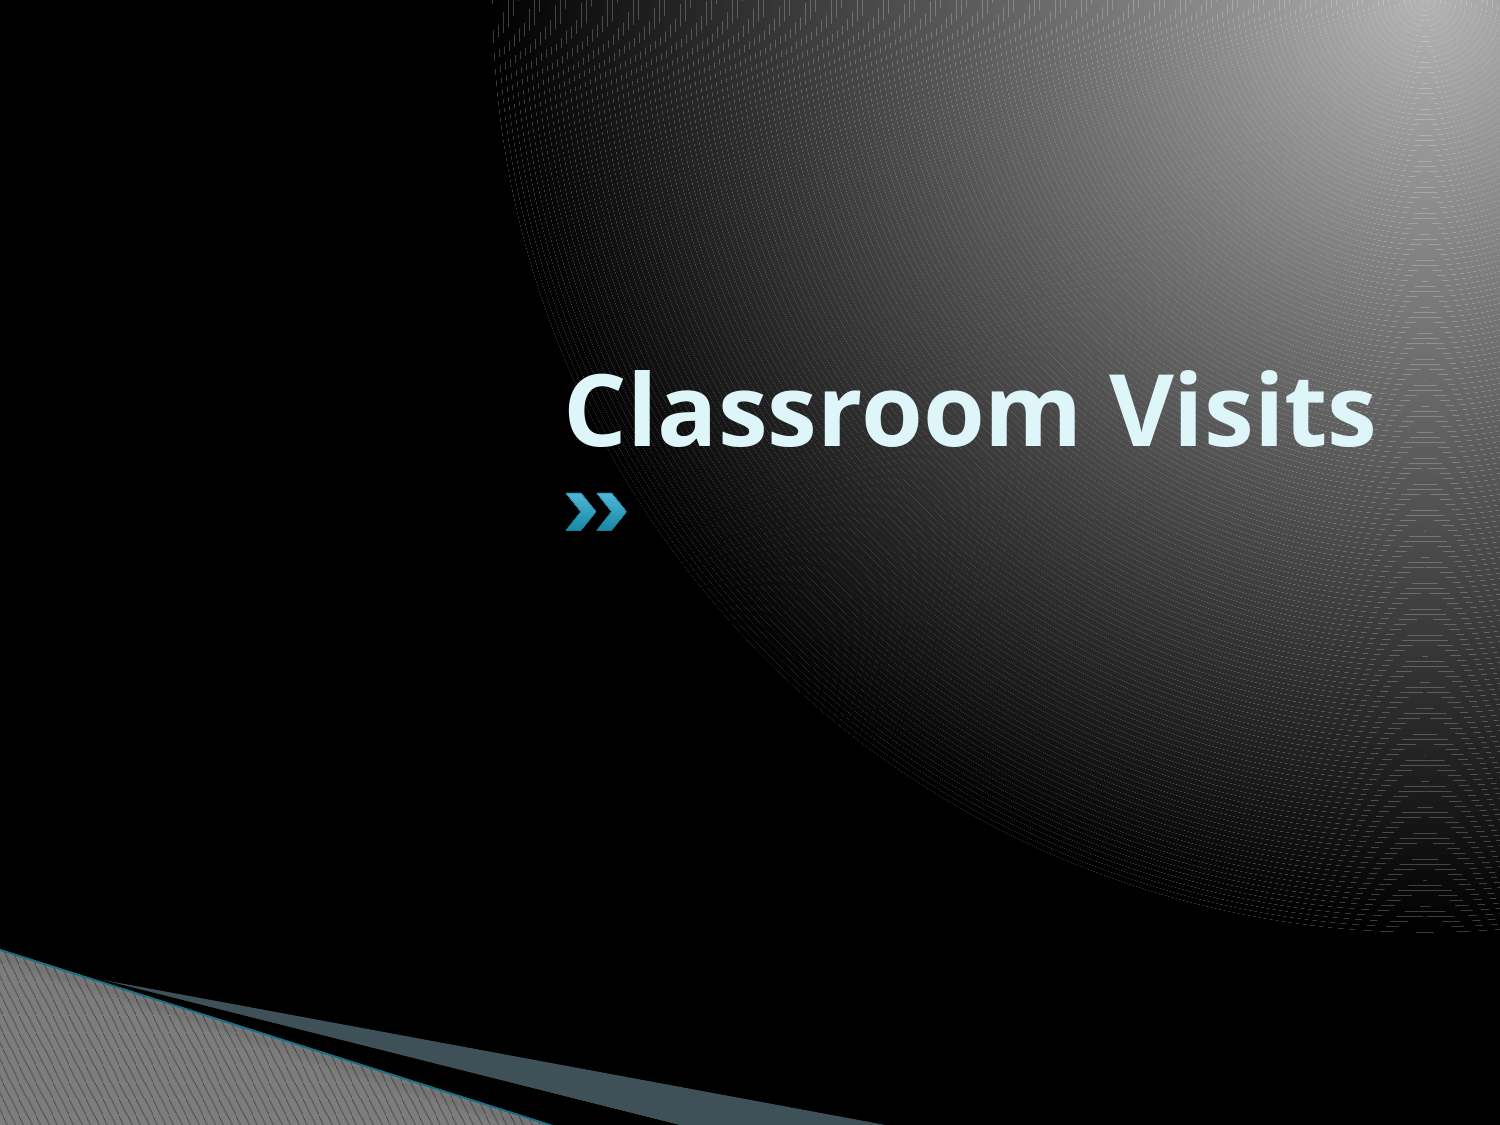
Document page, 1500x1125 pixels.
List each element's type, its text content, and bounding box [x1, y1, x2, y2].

title Classroom Visits [118, 173, 1394, 474]
picture [0, 952, 543, 1125]
